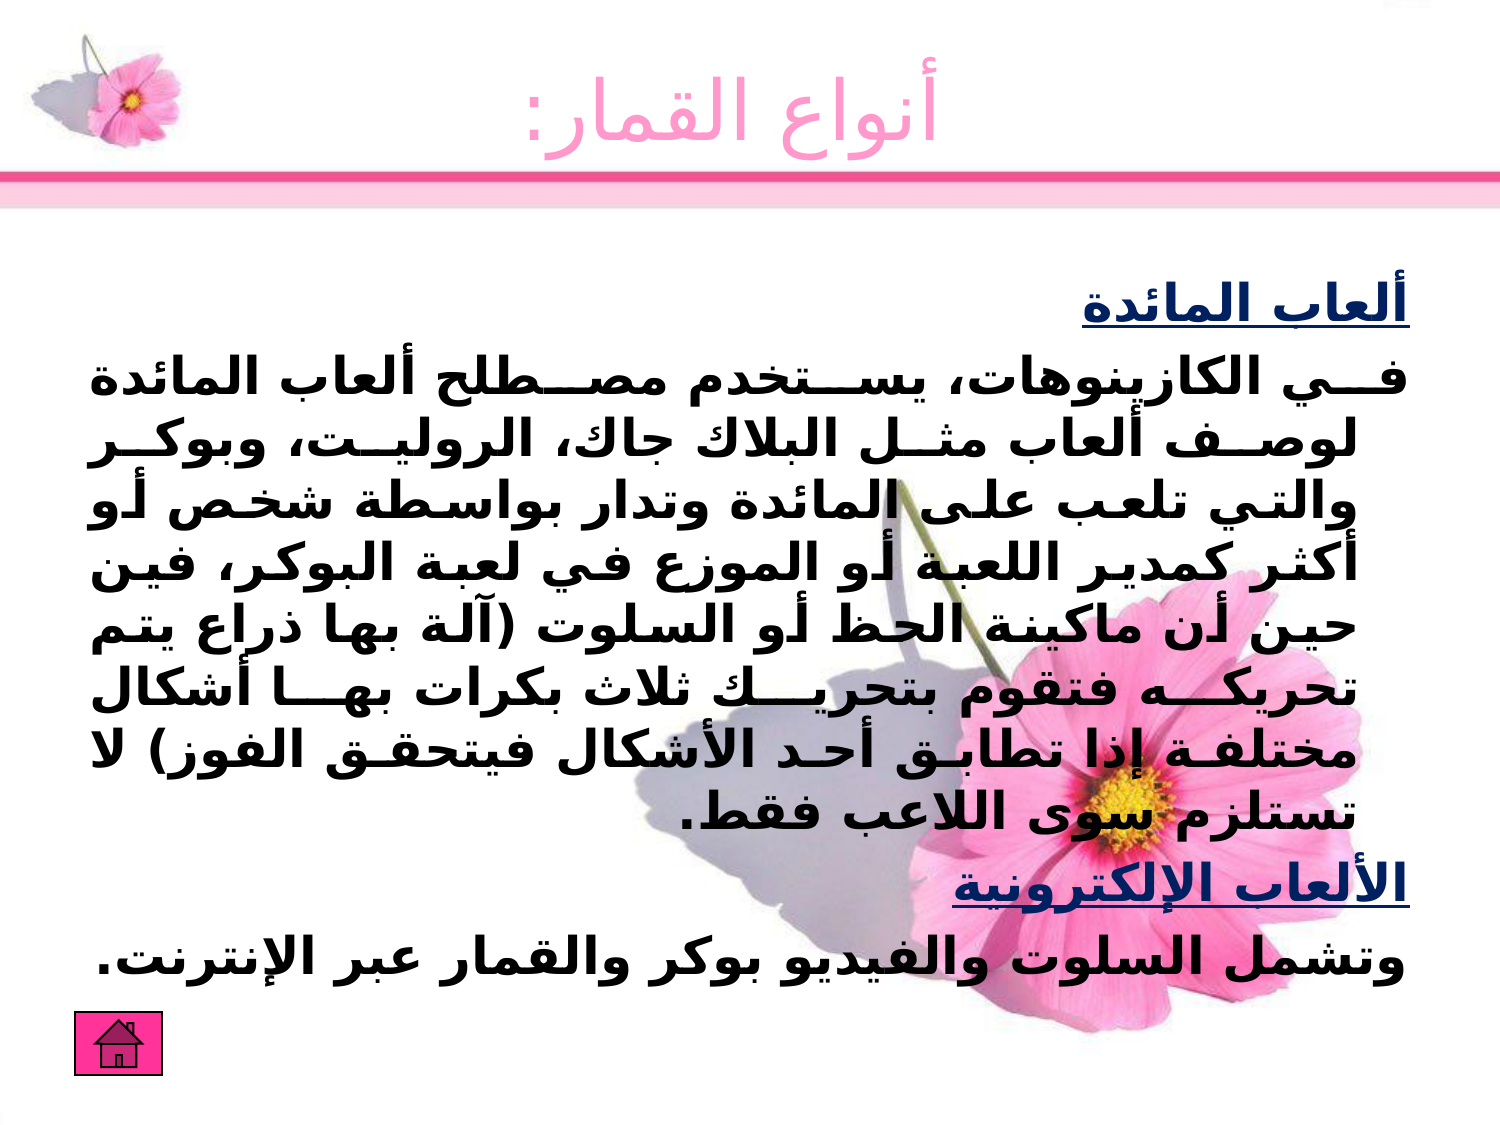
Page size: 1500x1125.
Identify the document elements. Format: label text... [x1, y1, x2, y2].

picture [0, 0, 1500, 1125]
list ألعاب المائدة في الكازينوهات، يستخدم مصطلح ألعاب المائدة لوصف ألعاب مثل البلاك جاك، الروليت، وبوكر والتي تلعب على المائدة وتدار بواسطة شخص أو أكثر كمدير اللعبة أو الموزع في لعبة البوكر، فين حين أن ماكينة الحظ أو السلوت (آلة بها ذراع يتم تحريكه فتقوم بتحريك ثلاث بكرات بها أشكال مختلفة إذا تطابق أحد الأشكال فيتحقق الفوز) لا تستلزم سوى اللاعب فقط. الألعاب الإلكترونية وتشمل السلوت والفيديو بوكر والقمار عبر الإنترنت. [75, 262, 1425, 1005]
text_box أنواع القمار: [399, 50, 1063, 165]
text_box [74, 1012, 163, 1075]
